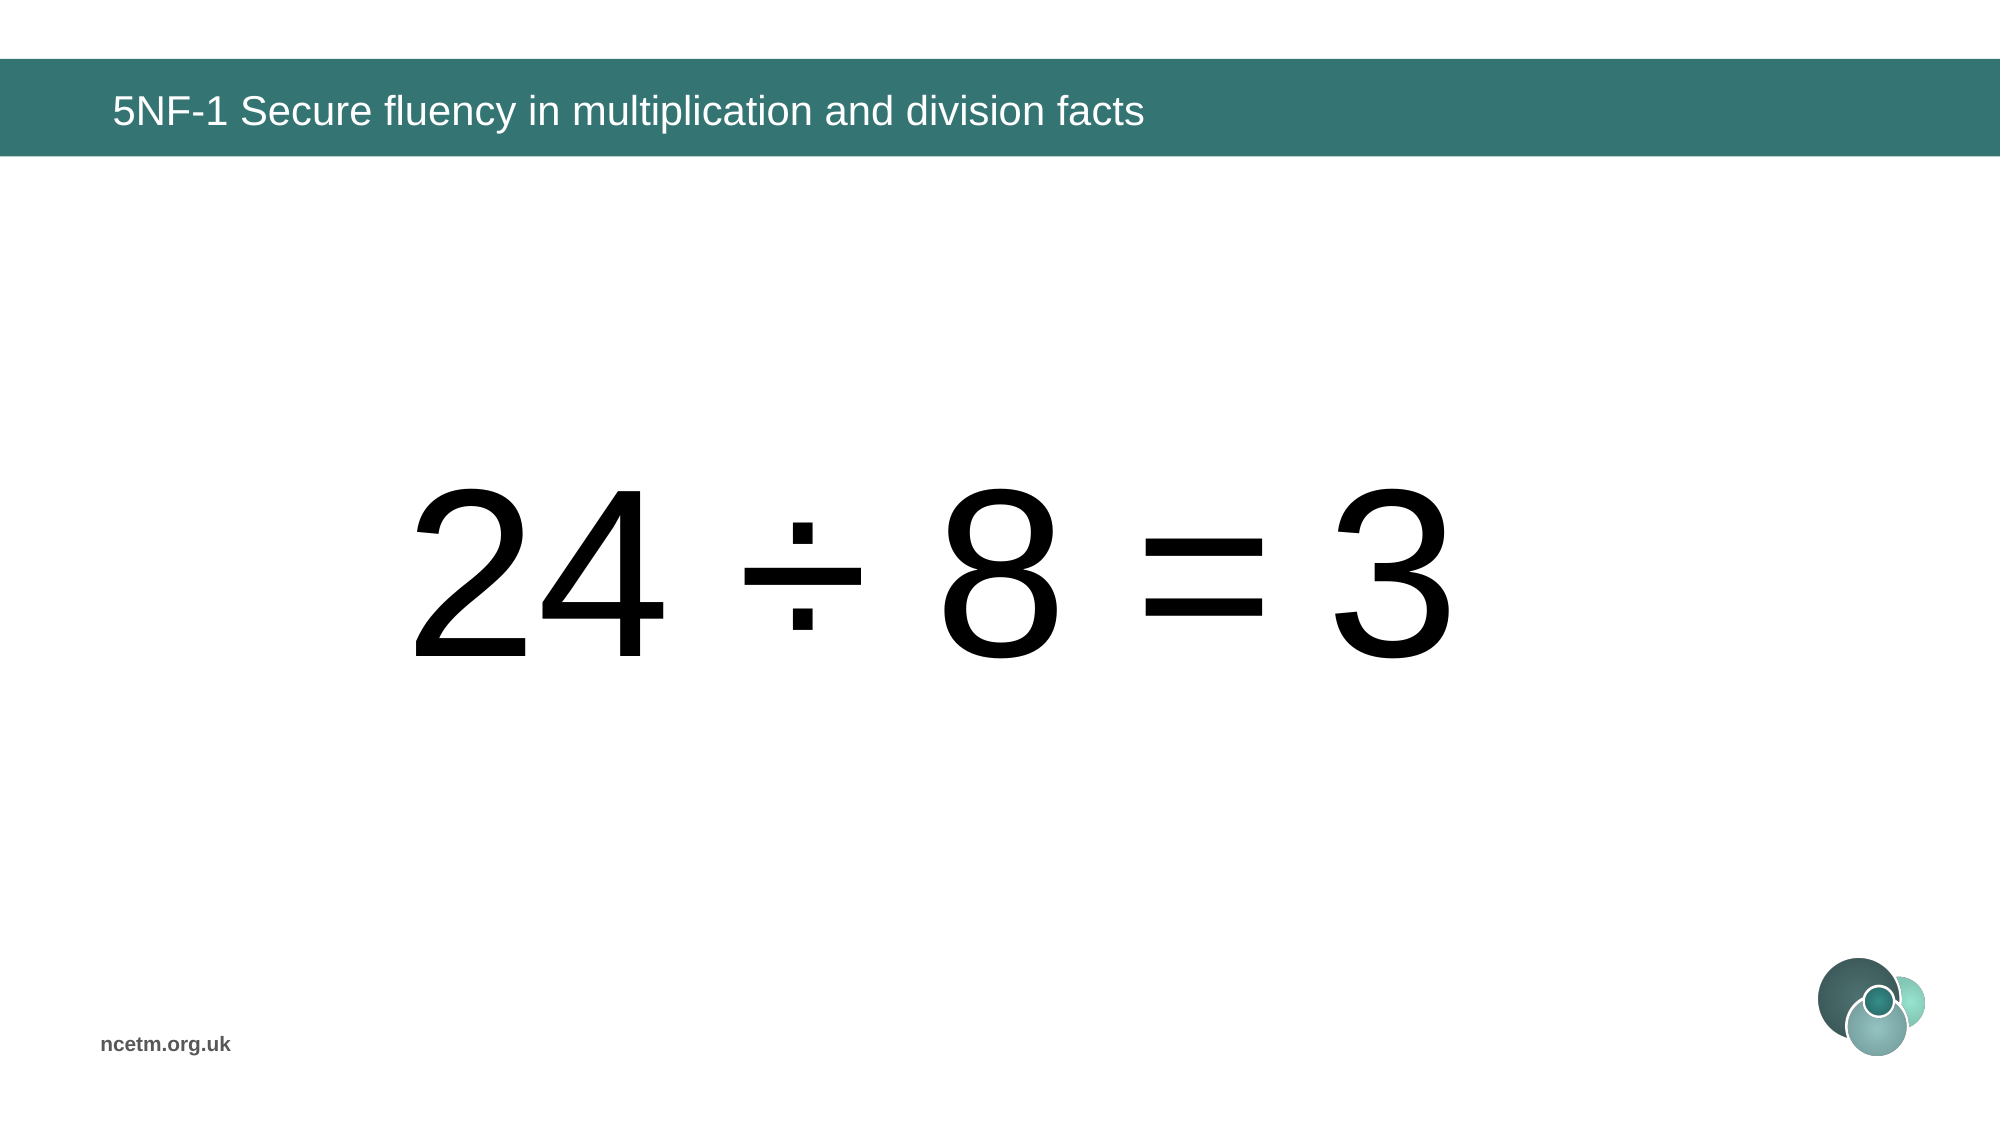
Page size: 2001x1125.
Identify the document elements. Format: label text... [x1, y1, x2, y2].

text_box 24 ÷ 8 = [389, 409, 1311, 712]
text_box 3 [1311, 409, 1475, 712]
picture [1818, 958, 1925, 1056]
title 5NF-1 Secure fluency in multiplication and division facts [97, 76, 1945, 147]
